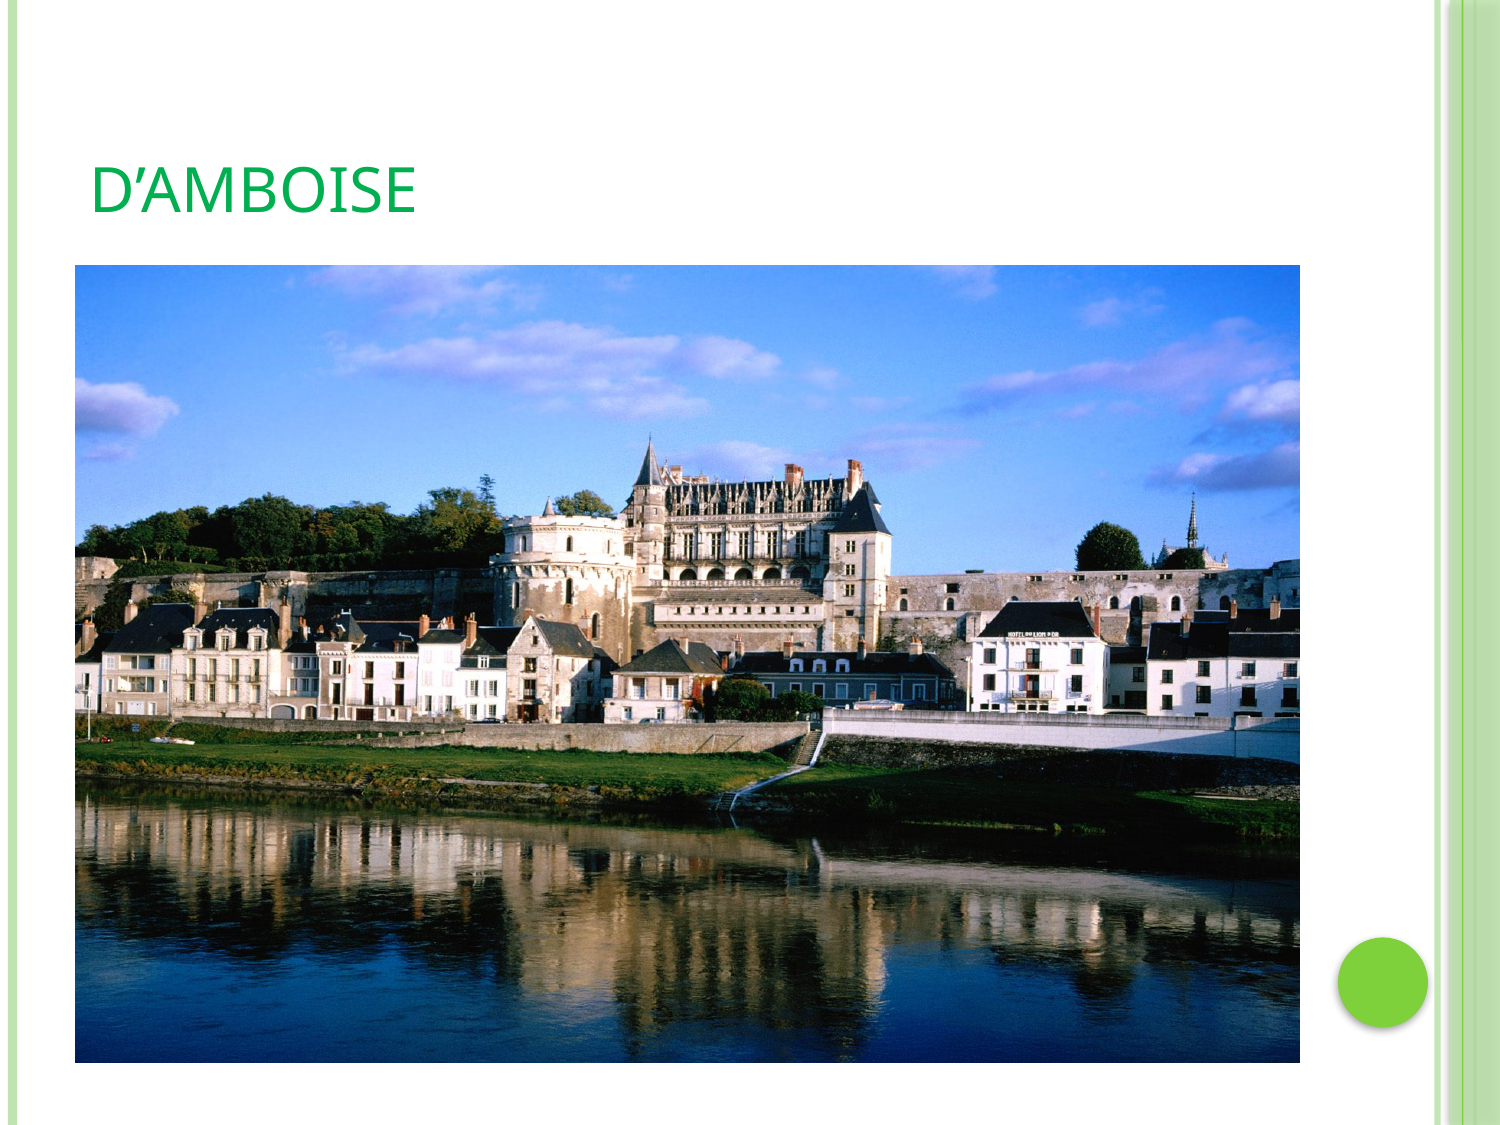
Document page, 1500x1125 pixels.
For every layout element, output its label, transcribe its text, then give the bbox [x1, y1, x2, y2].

picture [74, 265, 1301, 1063]
title D’amboise [75, 45, 1300, 233]
